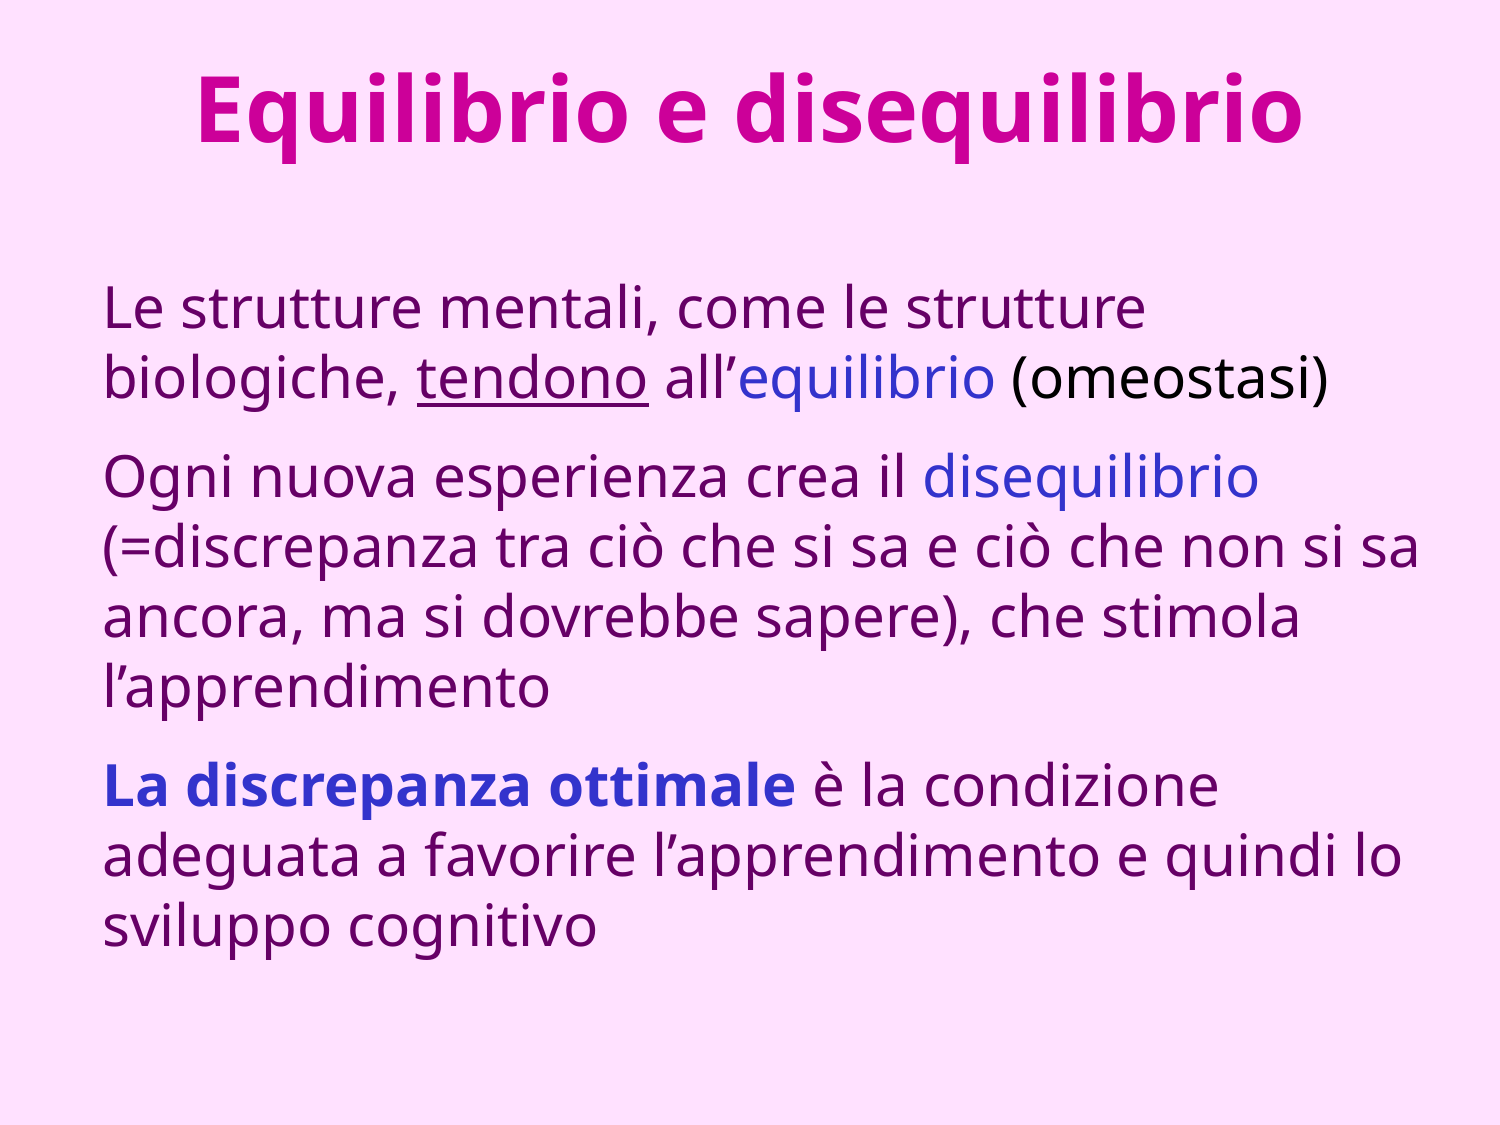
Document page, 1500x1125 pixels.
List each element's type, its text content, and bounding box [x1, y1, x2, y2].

title Equilibrio e disequilibrio [112, 0, 1388, 213]
text_box Le strutture mentali, come le strutture biologiche, tendono all’equilibrio (omeostasi) Ogni nuova esperienza crea il disequilibrio (=discrepanza tra ciò che si sa e ciò che non si sa ancora, ma si dovrebbe sapere), che stimola l’apprendimento La discrepanza ottimale è la condizione adeguata a favorire l’apprendimento e quindi lo sviluppo cognitivo [87, 262, 1463, 966]
